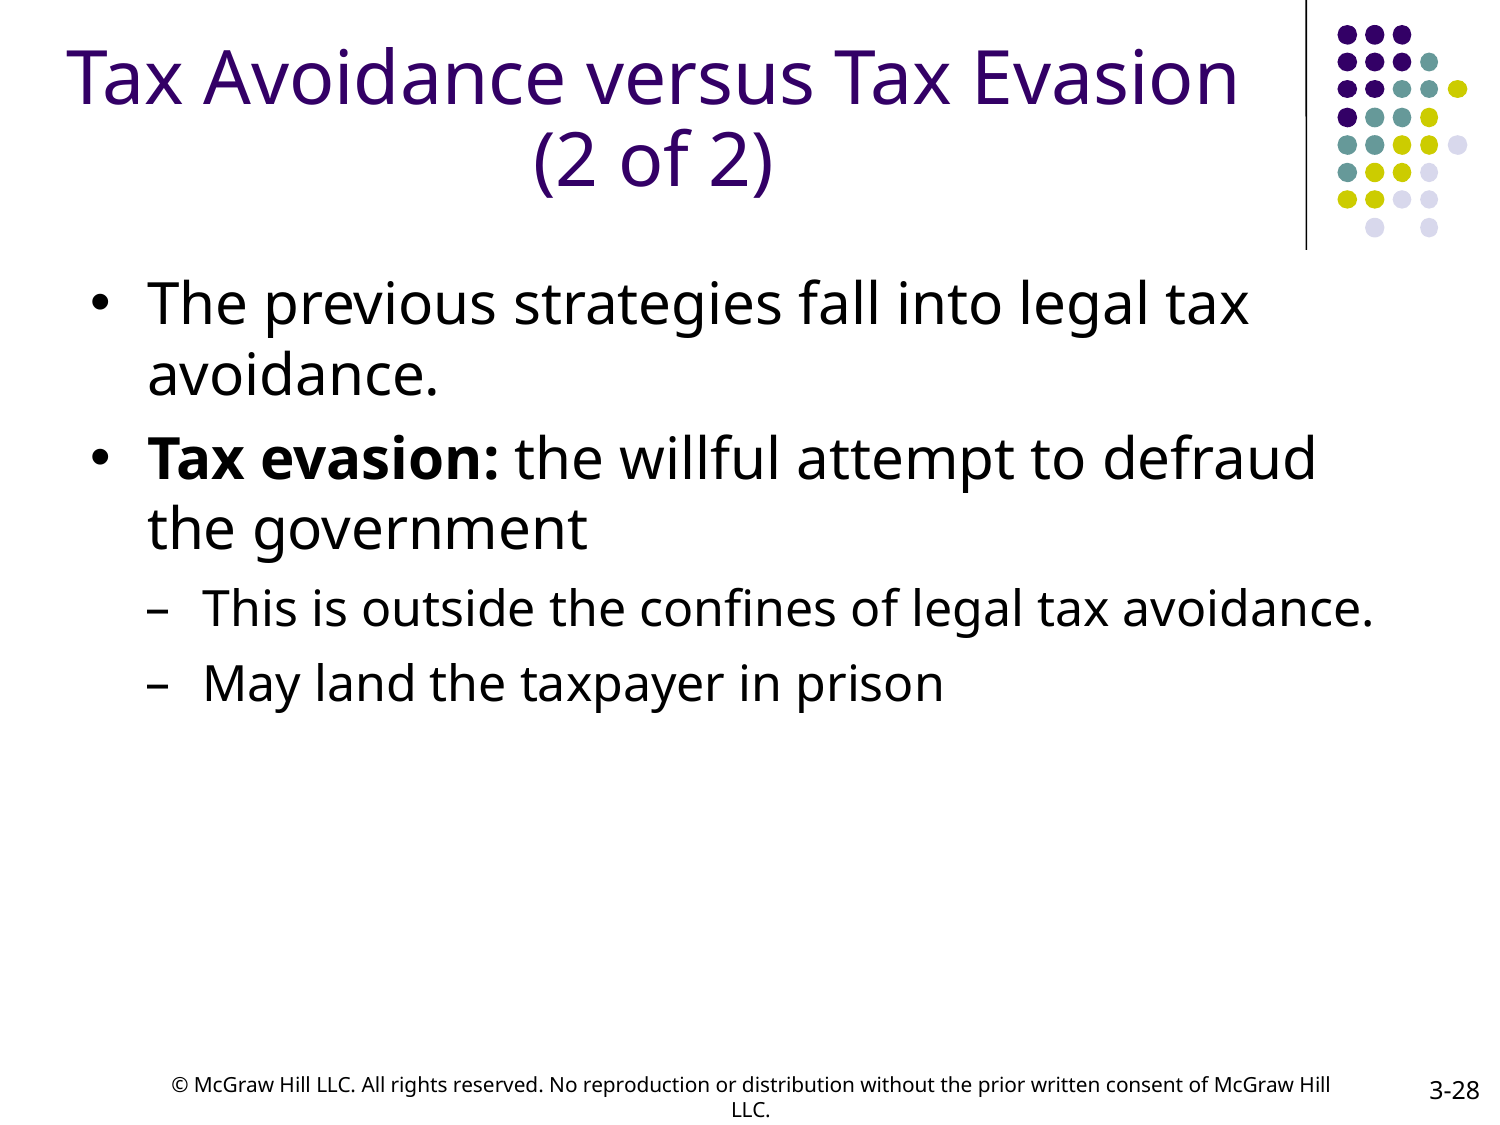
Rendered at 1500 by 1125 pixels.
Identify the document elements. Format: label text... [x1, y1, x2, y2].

slide_number 3-28 [1345, 1061, 1496, 1122]
list The previous strategies fall into legal tax avoidance. Tax evasion: the willful attempt to defraud the government This is outside the confines of legal tax avoidance. May land the taxpayer in prison [75, 259, 1425, 1062]
title Tax Avoidance versus Tax Evasion (2 of 2) [32, 8, 1275, 234]
